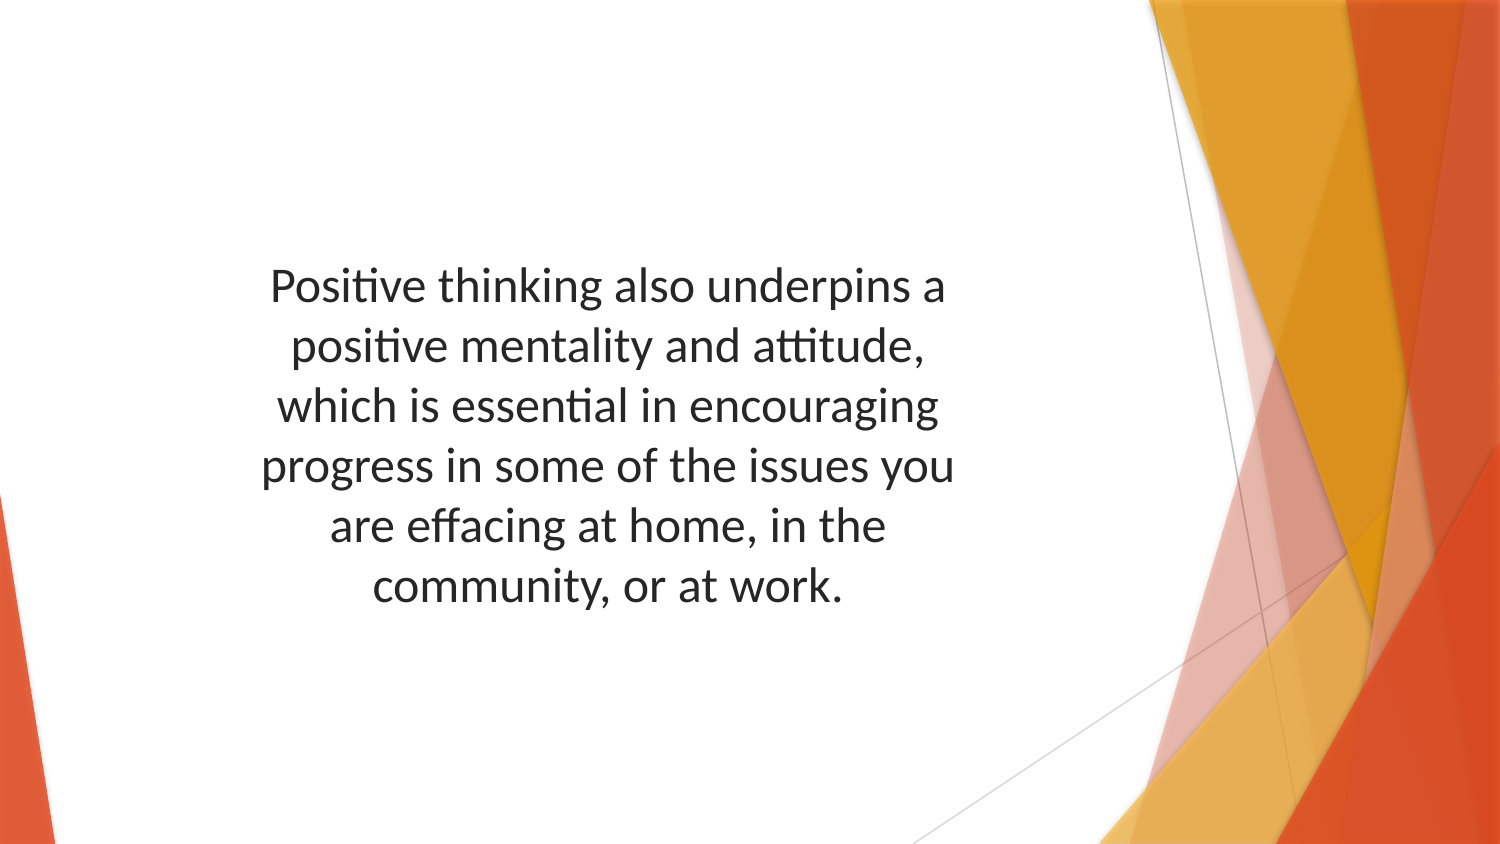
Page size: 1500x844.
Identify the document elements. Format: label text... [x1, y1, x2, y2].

list Positive thinking also underpins a positive mentality and attitude, which is essential in encouraging progress in some of the issues you are effacing at home, in the community, or at work. [242, 244, 975, 694]
